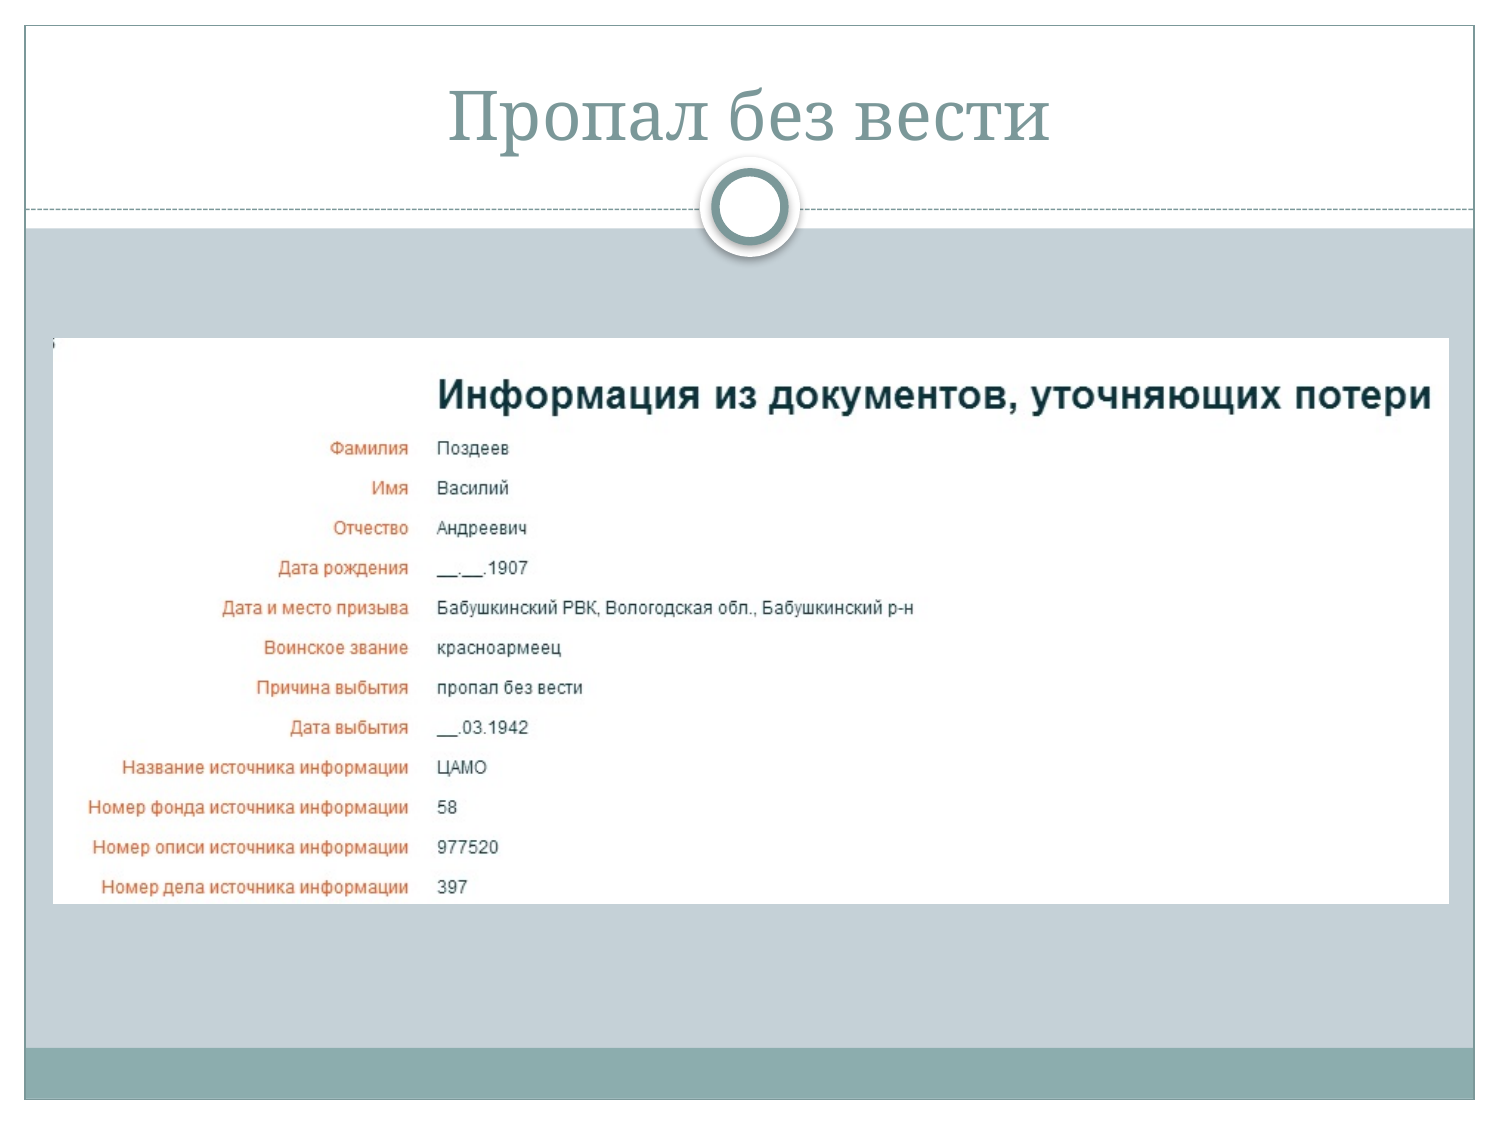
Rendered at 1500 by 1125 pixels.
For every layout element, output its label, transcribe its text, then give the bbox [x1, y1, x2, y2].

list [52, 337, 1449, 904]
title Пропал без вести [49, 37, 1450, 162]
